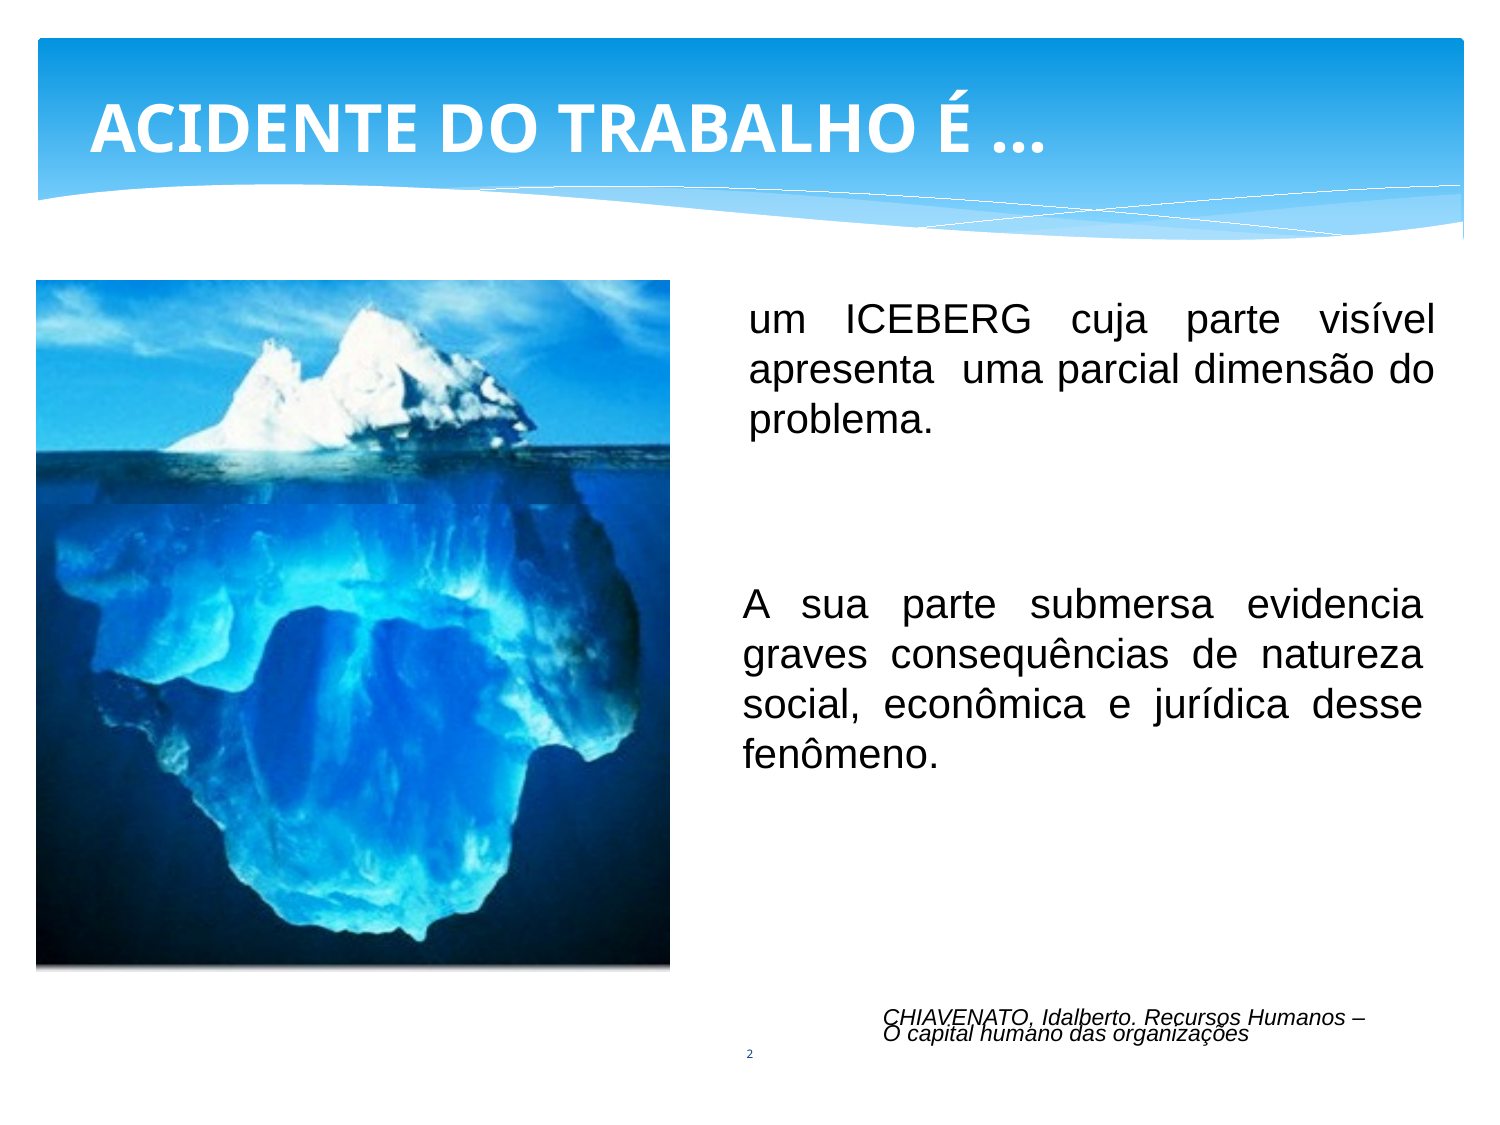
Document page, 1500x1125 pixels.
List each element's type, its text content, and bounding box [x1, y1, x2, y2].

picture [35, 504, 670, 972]
slide_number 2 [654, 1025, 846, 1086]
text_box um ICEBERG cuja parte visível apresenta uma parcial dimensão do problema. [733, 284, 1451, 450]
text_box CHIAVENATO, Idalberto. Recursos Humanos – O capital humano das organizações [865, 1004, 1425, 1054]
title ACIDENTE DO TRABALHO É ... [75, 55, 1425, 197]
text_box A sua parte submersa evidencia graves consequências de natureza social, econômica e jurídica desse fenômeno. [727, 569, 1439, 785]
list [35, 280, 670, 503]
